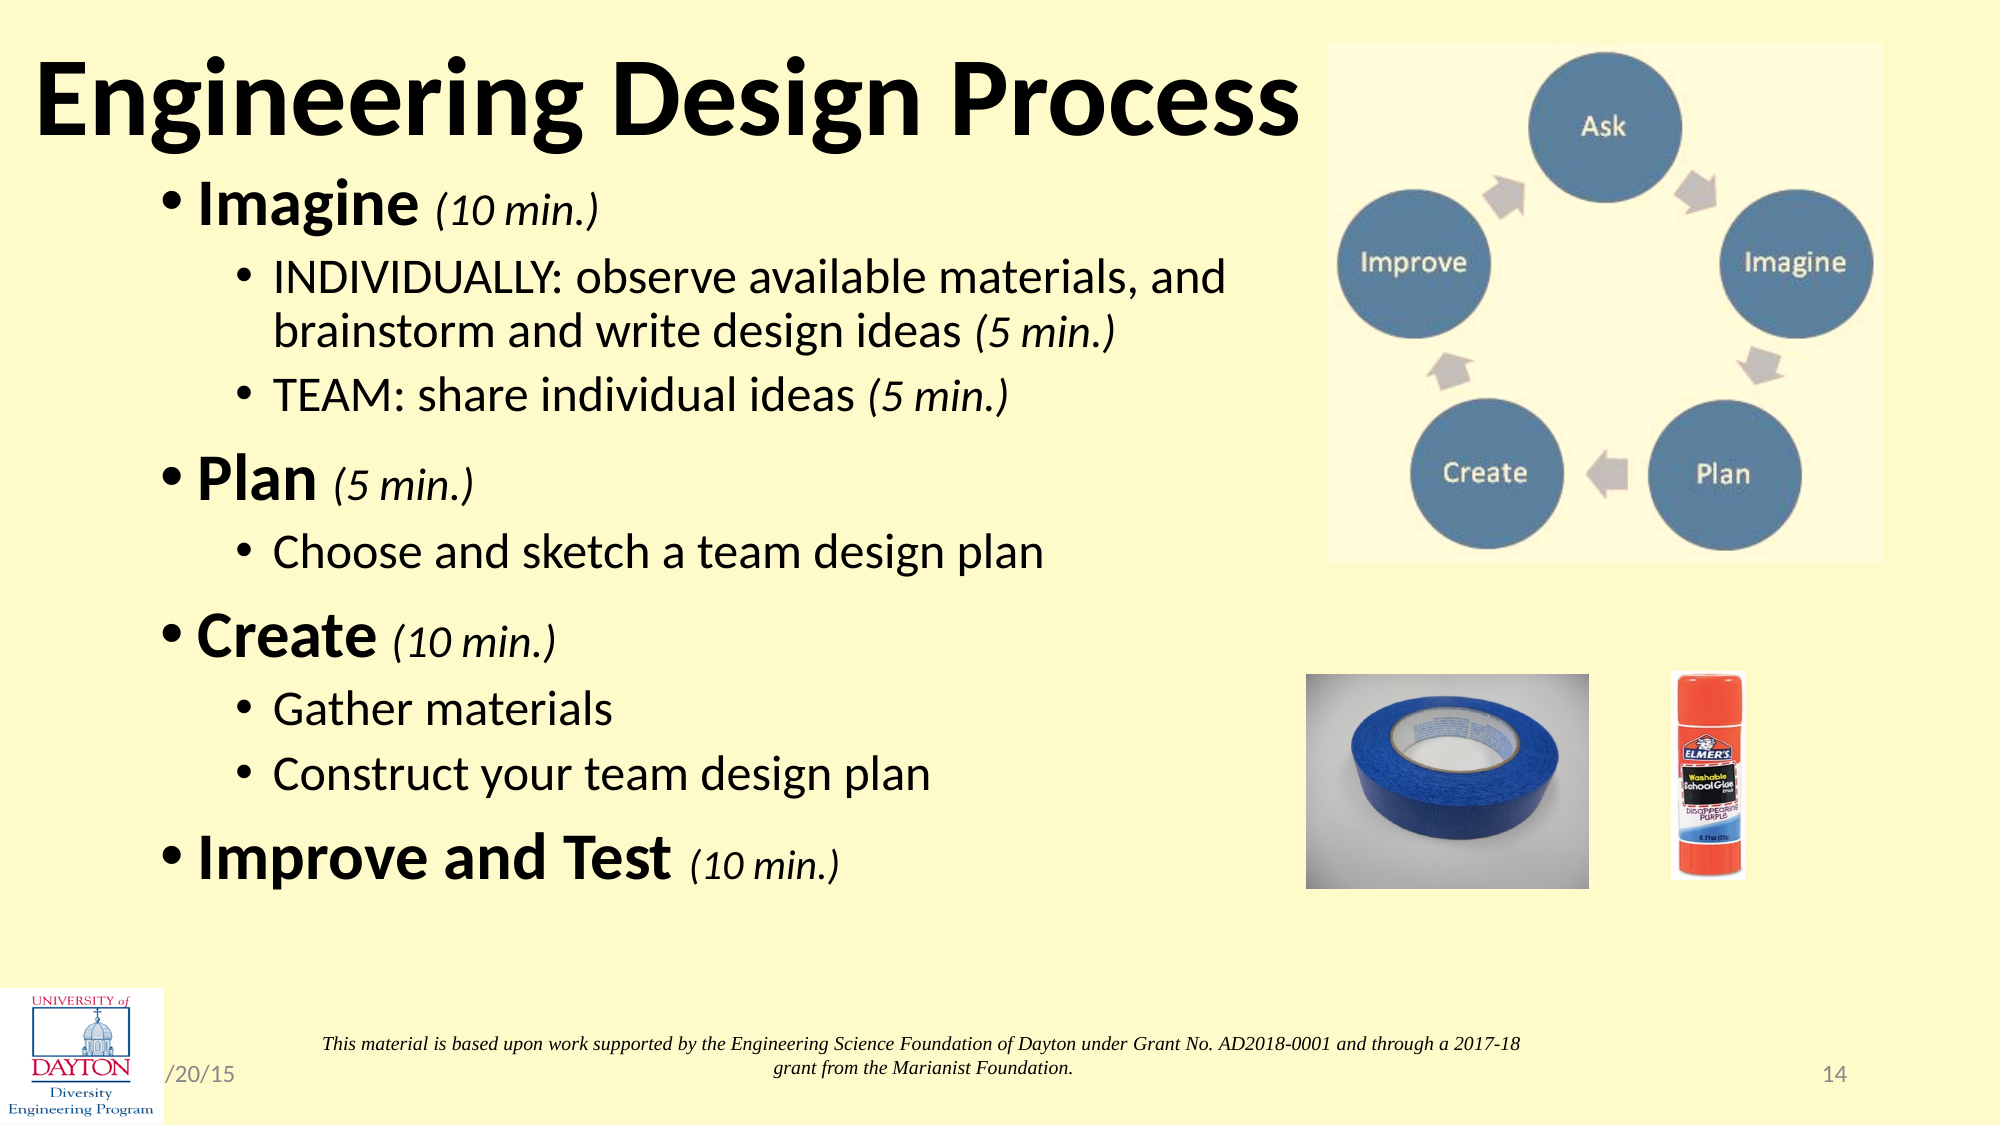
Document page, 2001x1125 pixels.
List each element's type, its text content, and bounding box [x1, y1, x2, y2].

title Engineering Design Process [19, 24, 1745, 175]
picture [1328, 42, 1884, 563]
picture [0, 988, 165, 1125]
picture [1671, 671, 1745, 880]
picture [1306, 674, 1589, 889]
list Imagine (10 min.) INDIVIDUALLY: observe available materials, and brainstorm and write design ideas (5 min.) TEAM: share individual ideas (5 min.) Plan (5 min.) Choose and sketch a team design plan Create (10 min.) Gather materials Construct your team design plan Improve and Test (10 min.) [145, 160, 1289, 1009]
